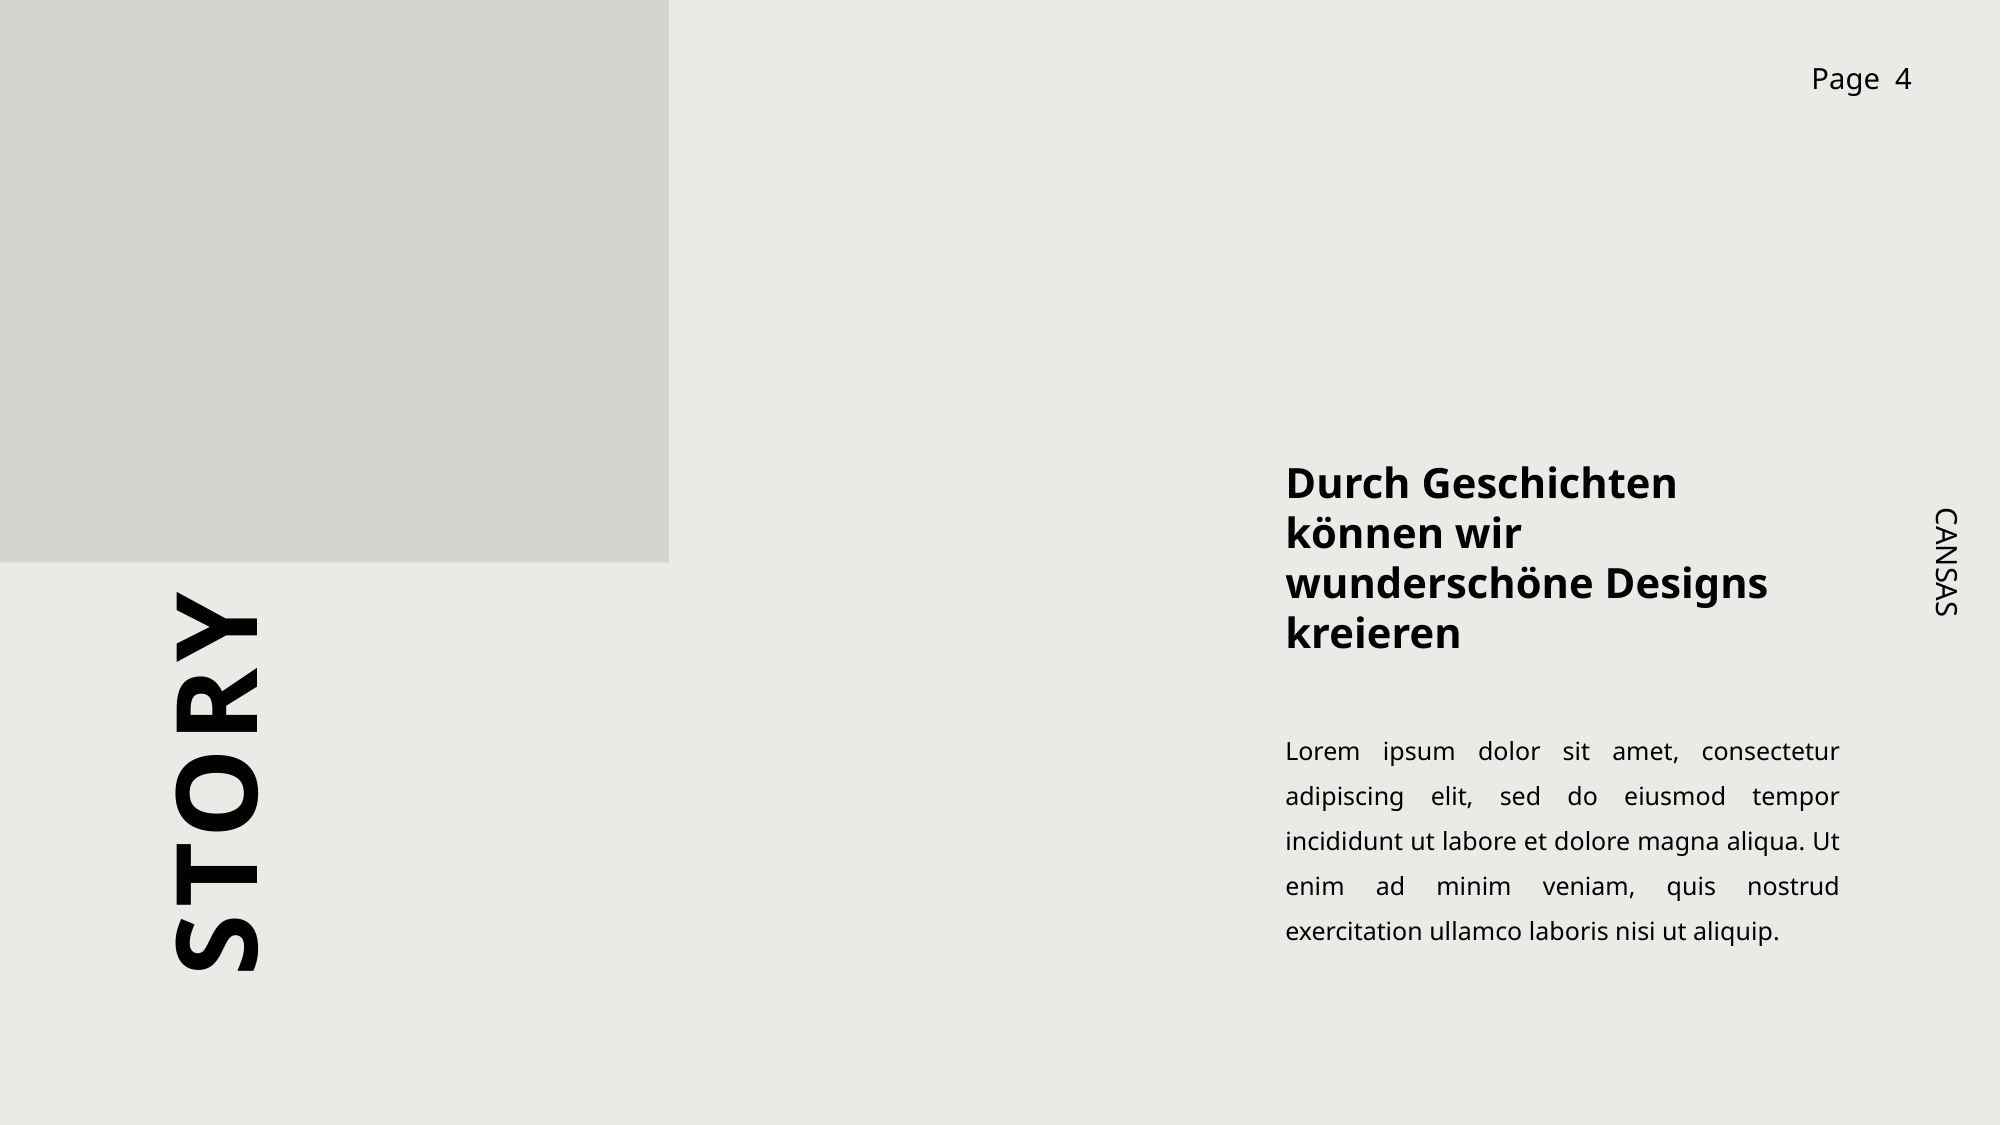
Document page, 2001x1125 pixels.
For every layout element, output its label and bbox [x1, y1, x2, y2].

picture [127, 99, 1177, 1026]
text_box [0, 0, 670, 563]
text_box [1270, 449, 1856, 950]
